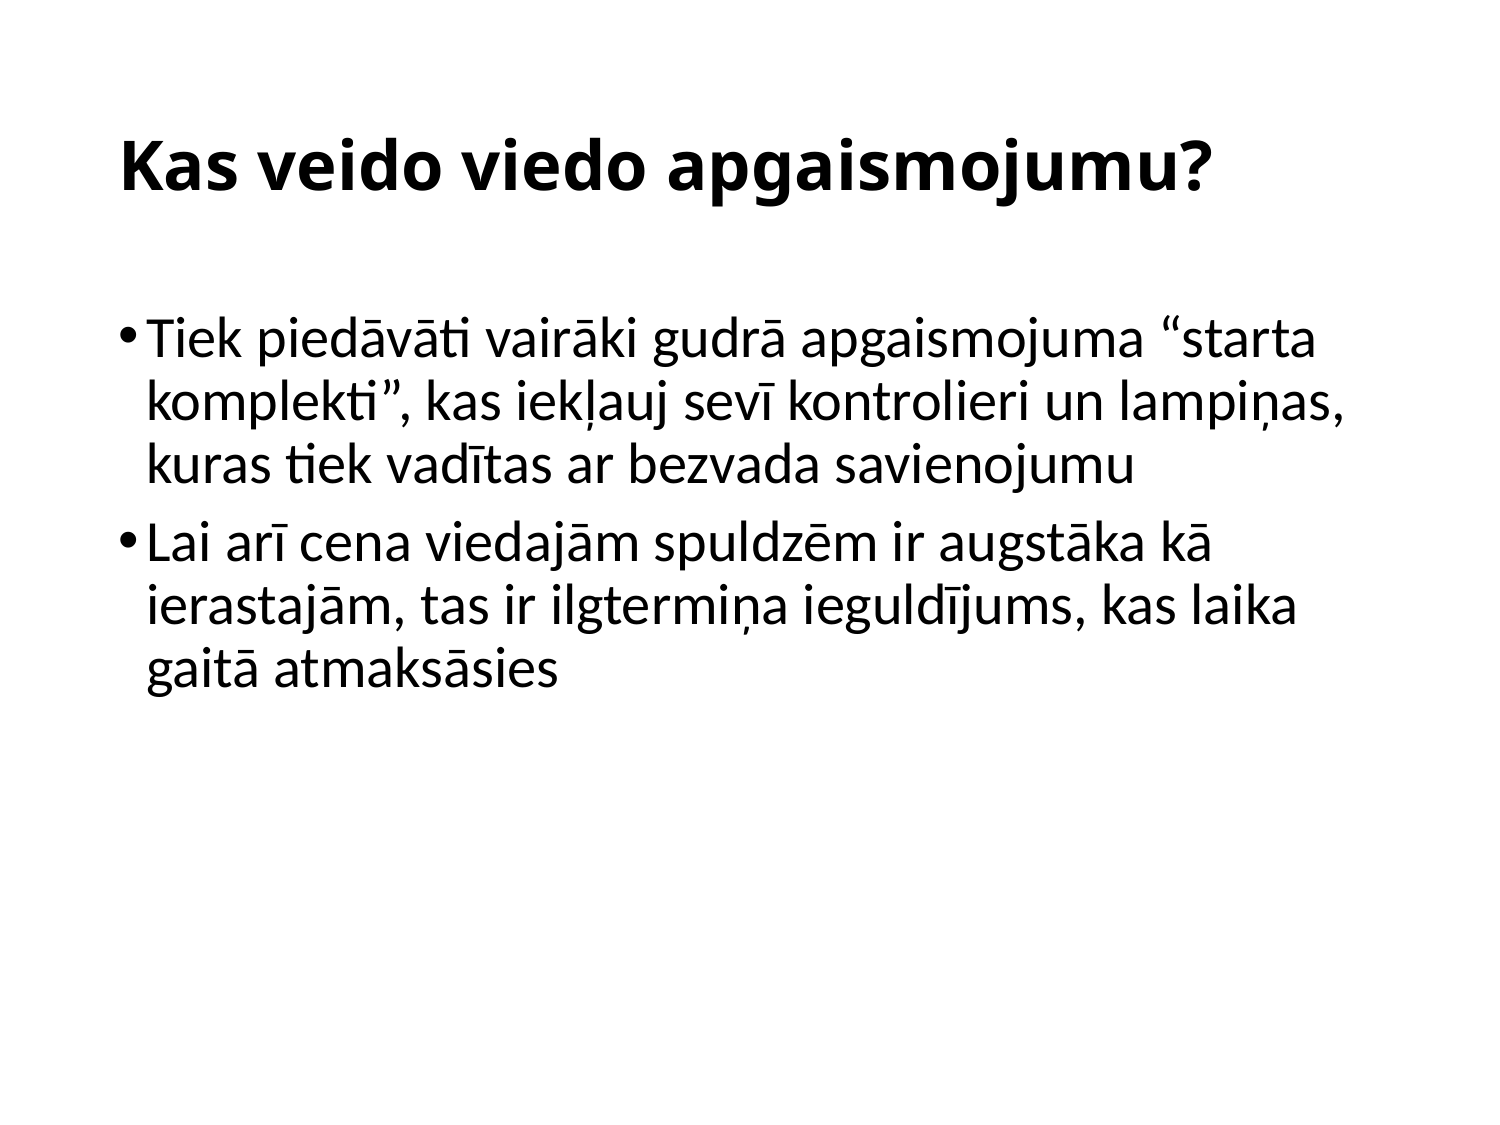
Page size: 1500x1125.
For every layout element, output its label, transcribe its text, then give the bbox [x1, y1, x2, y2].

list Tiek piedāvāti vairāki gudrā apgaismojuma “starta komplekti”, kas iekļauj sevī kontrolieri un lampiņas, kuras tiek vadītas ar bezvada savienojumu Lai arī cena viedajām spuldzēm ir augstāka kā ierastajām, tas ir ilgtermiņa ieguldījums, kas laika gaitā atmaksāsies [103, 299, 1397, 1014]
title Kas veido viedo apgaismojumu? [103, 59, 1397, 278]
